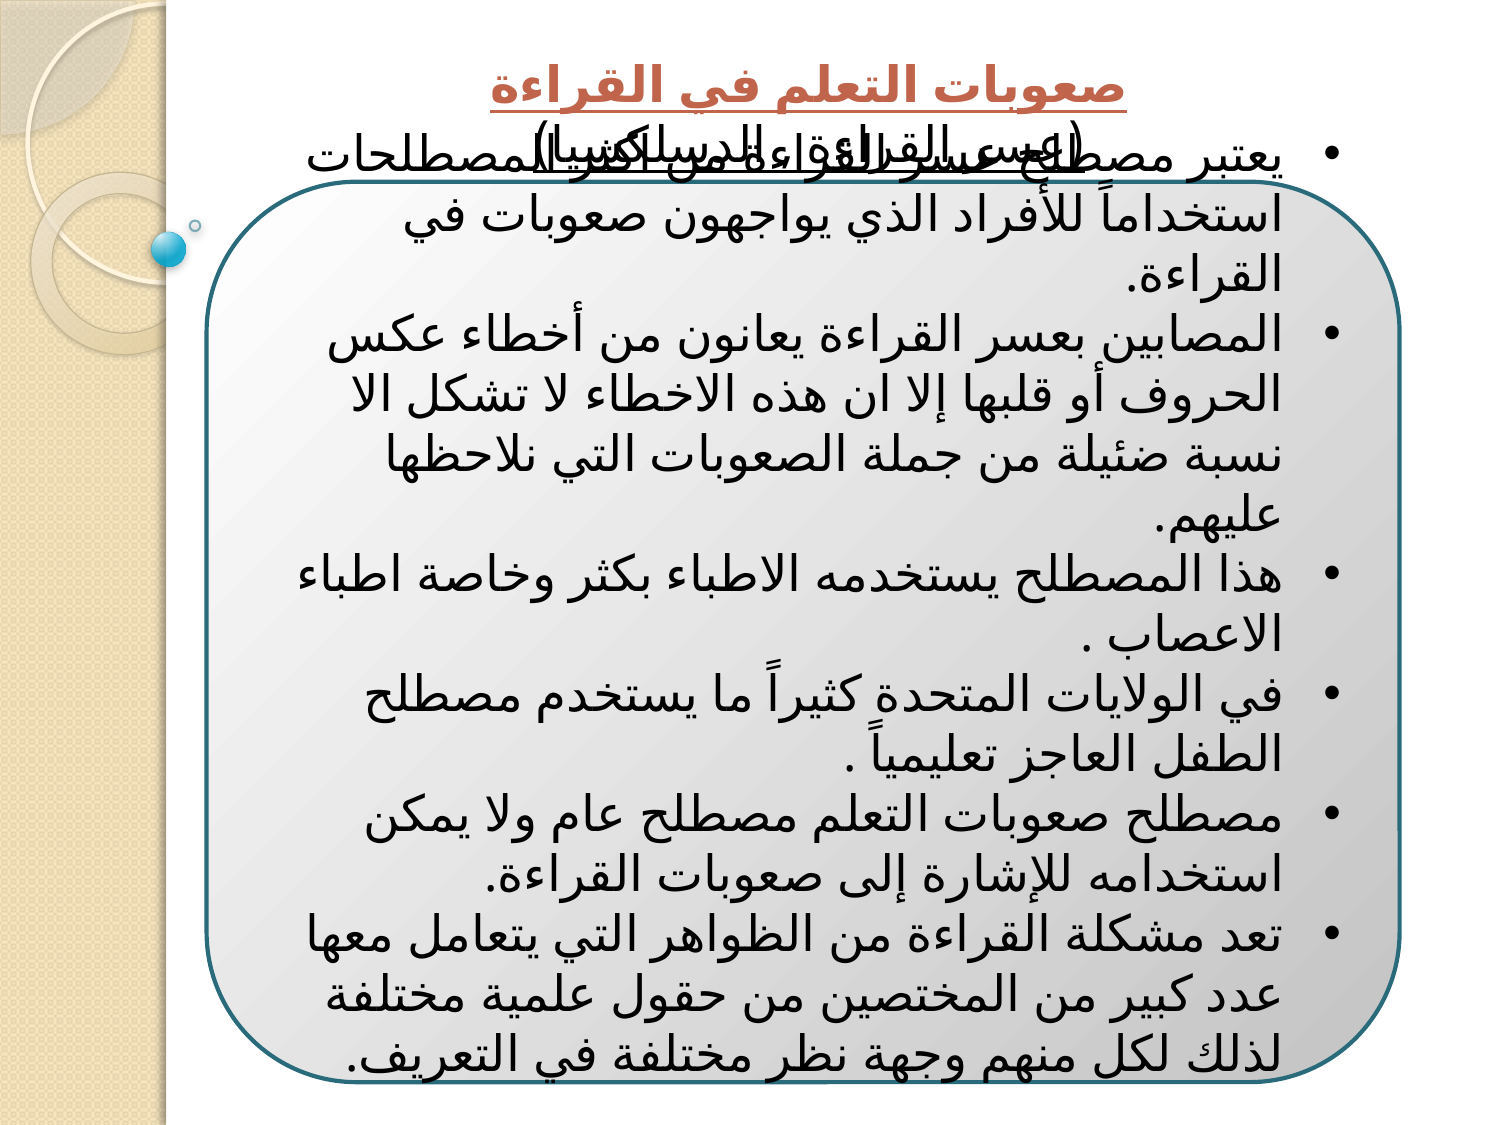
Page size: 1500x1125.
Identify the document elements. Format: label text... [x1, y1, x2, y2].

text_box صعوبات التعلم في القراءة (عسر القراءة , الدسلكسيا) [206, 45, 1412, 181]
text_box يعتبر مصطلح عسر القراءة من اكثر المصطلحات استخداماً للأفراد الذي يواجهون صعوبات في القراءة. المصابين بعسر القراءة يعانون من أخطاء عكس الحروف أو قلبها إلا ان هذه الاخطاء لا تشكل الا نسبة ضئيلة من جملة الصعوبات التي نلاحظها عليهم. هذا المصطلح يستخدمه الاطباء بكثر وخاصة اطباء الاعصاب . في الولايات المتحدة كثيراً ما يستخدم مصطلح الطفل العاجز تعليمياً . مصطلح صعوبات التعلم مصطلح عام ولا يمكن استخدامه للإشارة إلى صعوبات القراءة. تعد مشكلة القراءة من الظواهر التي يتعامل معها عدد كبير من المختصين من حقول علمية مختلفة لذلك لكل منهم وجهة نظر مختلفة في التعريف. [204, 179, 1402, 1085]
